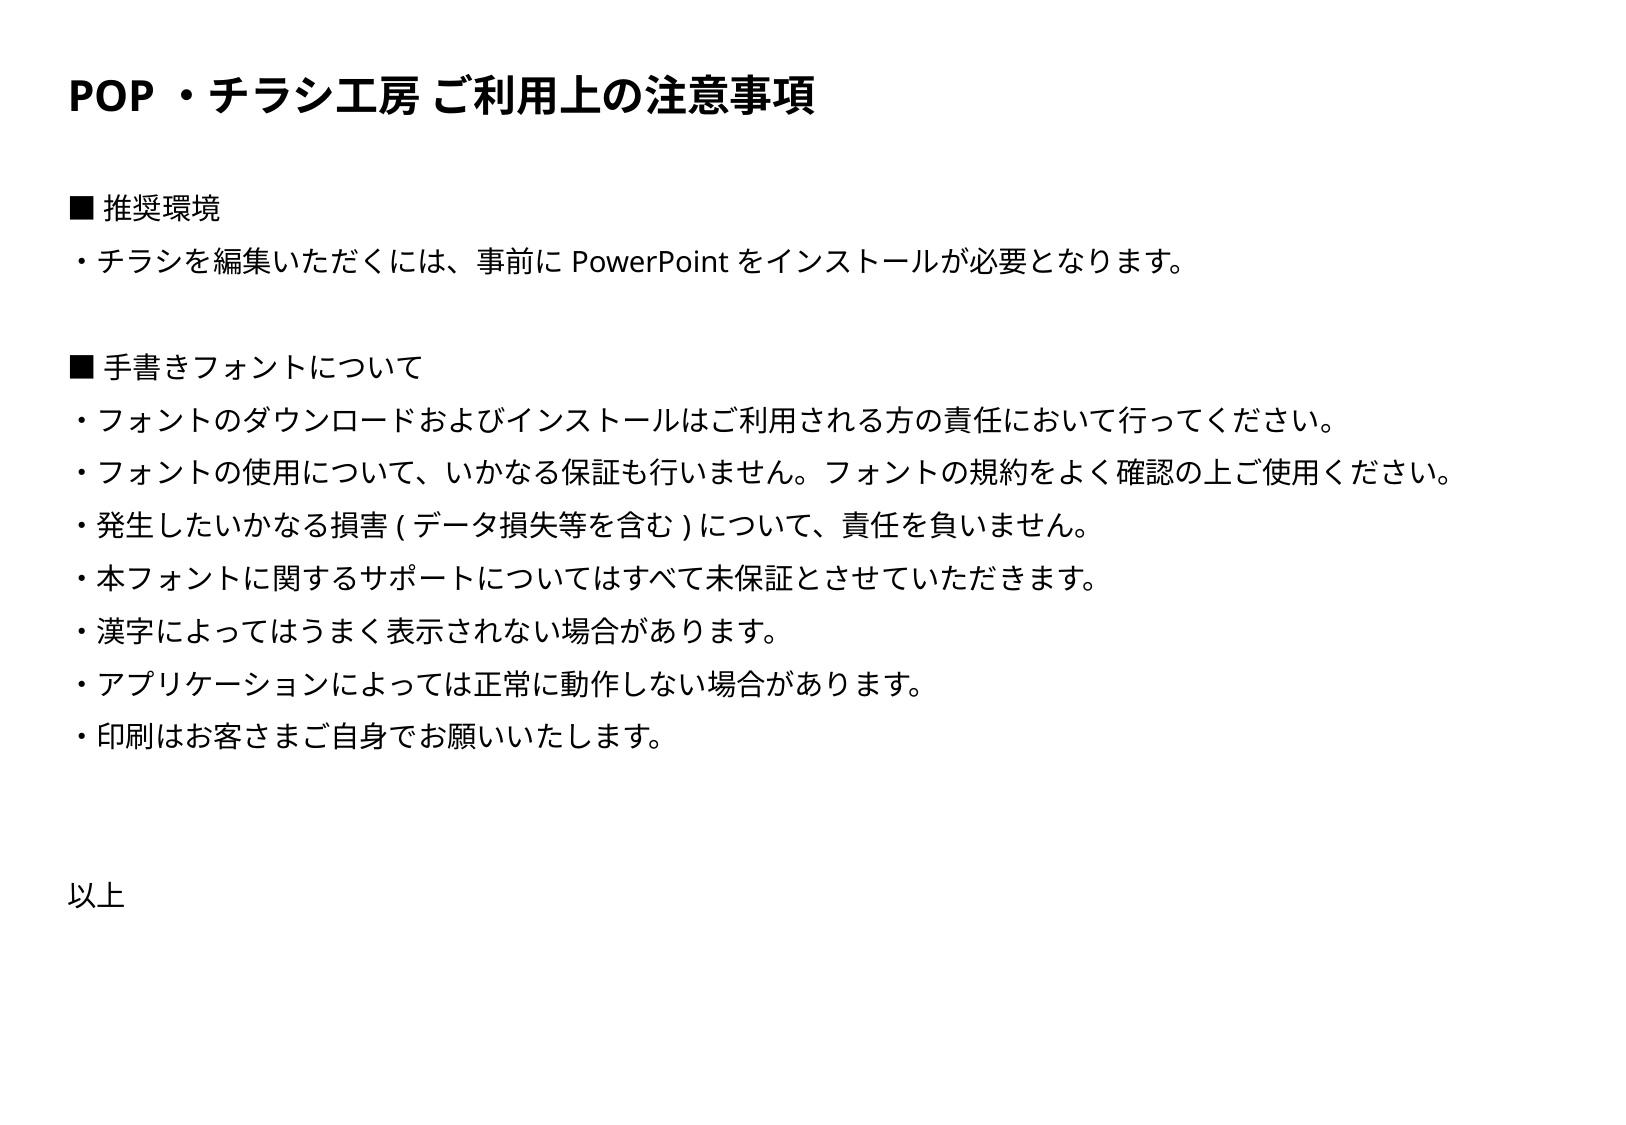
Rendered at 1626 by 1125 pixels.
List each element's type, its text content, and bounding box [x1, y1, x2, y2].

text_box POP・チラシ工房 ご利用上の注意事項 ■推奨環境 ・チラシを編集いただくには、事前にPowerPointをインストールが必要となります。 ■手書きフォントについて ・フォントのダウンロードおよびインストールはご利用される方の責任において行ってください。 ・フォントの使用について、いかなる保証も行いません。フォントの規約をよく確認の上ご使用ください。 ・発生したいかなる損害(データ損失等を含む)について、責任を負いません。 ・本フォントに関するサポートについてはすべて未保証とさせていただきます。 ・漢字によってはうまく表示されない場合があります。 ・アプリケーションによっては正常に動作しない場合があります。 ・印刷はお客さまご自身でお願いいたします。 以上 [52, 35, 1514, 1124]
